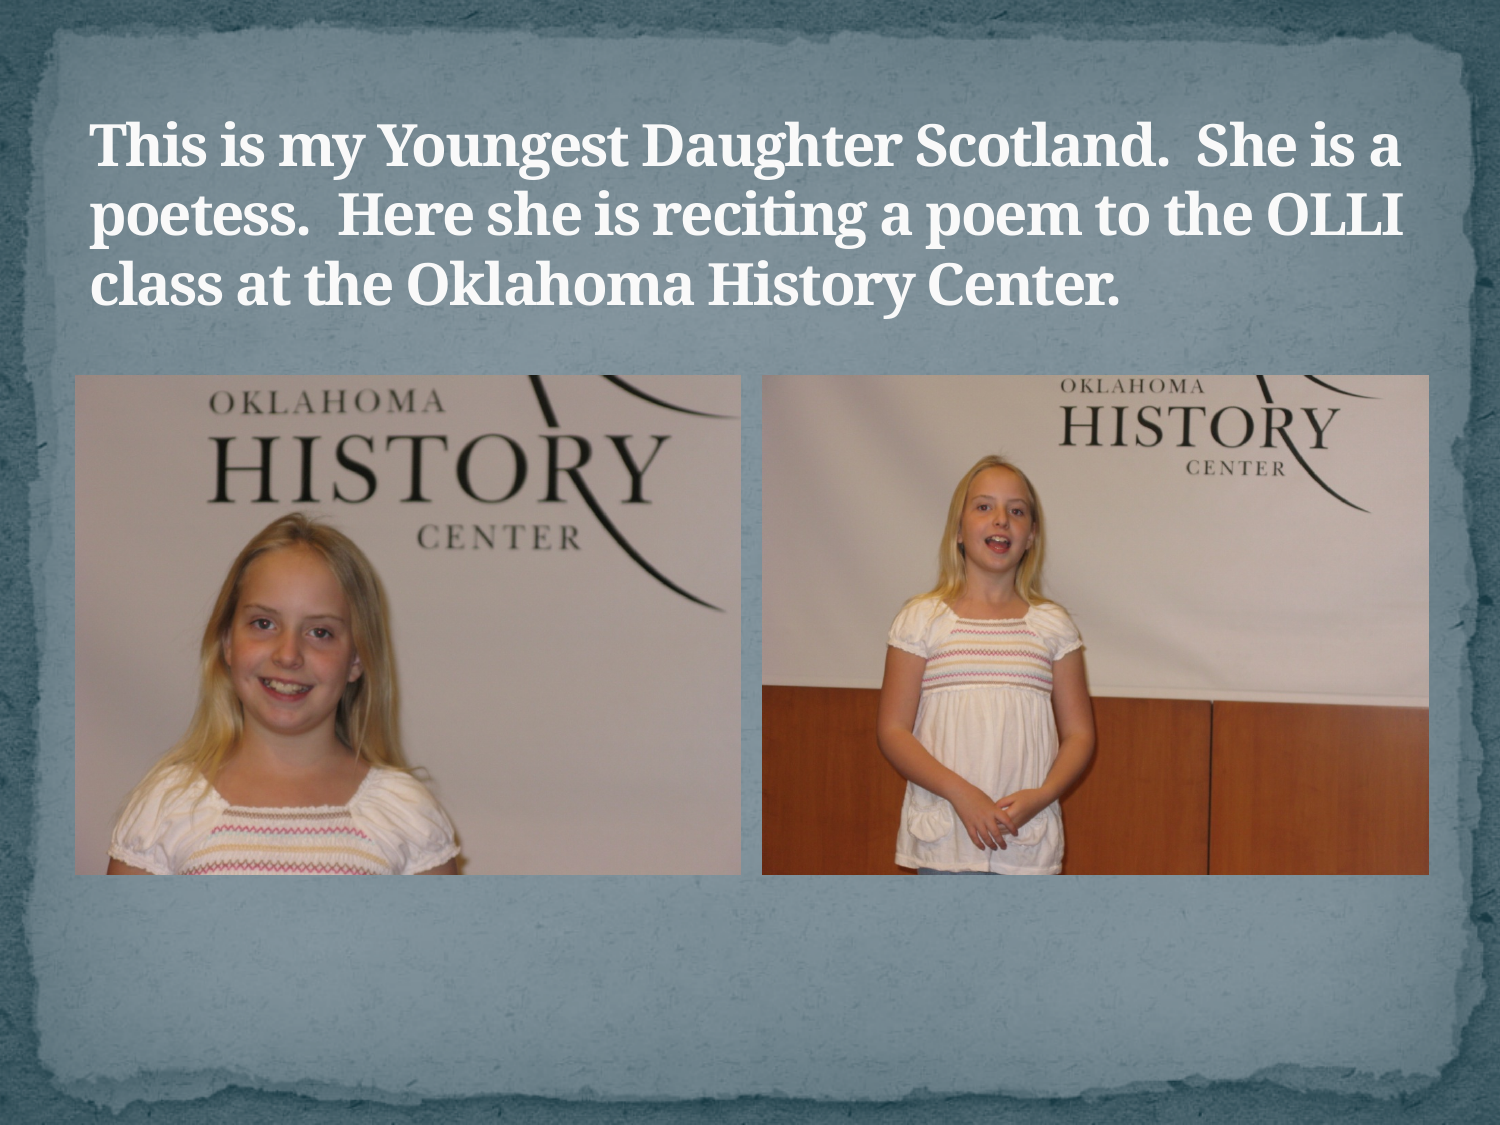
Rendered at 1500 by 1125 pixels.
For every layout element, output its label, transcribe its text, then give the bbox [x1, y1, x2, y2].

title This is my Youngest Daughter Scotland. She is a poetess. Here she is reciting a poem to the OLLI class at the Oklahoma History Center. [74, 74, 1425, 325]
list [77, 378, 740, 873]
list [765, 378, 1428, 873]
